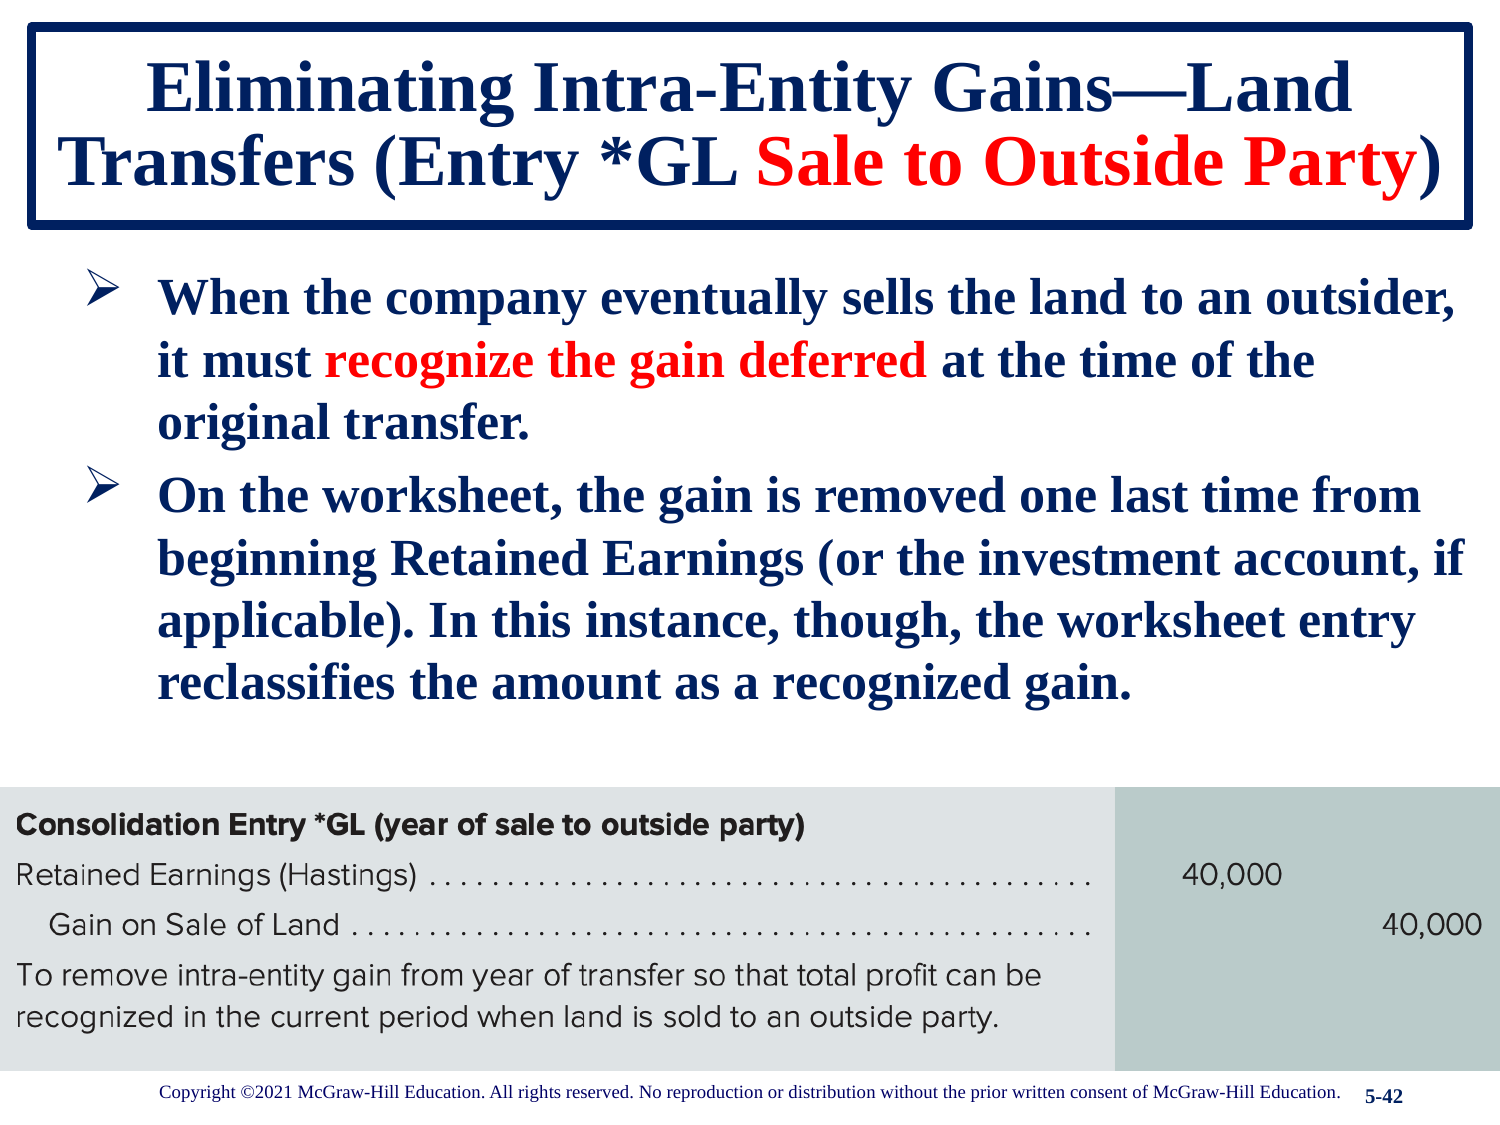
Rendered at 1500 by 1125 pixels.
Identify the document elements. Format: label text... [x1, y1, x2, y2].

slide_number 5-42 [1350, 1080, 1438, 1125]
picture [0, 787, 1500, 1072]
title Eliminating Intra-Entity Gains—Land Transfers (Entry *GL Sale to Outside Party) [27, 22, 1473, 230]
text_box Copyright ©2021 McGraw-Hill Education. All rights reserved. No reproduction or distribution without the prior written consent of McGraw-Hill Education. [76, 1080, 1424, 1110]
list When the company eventually sells the land to an outsider, it must recognize the gain deferred at the time of the original transfer. On the worksheet, the gain is removed one last time from beginning Retained Earnings (or the investment account, if applicable). In this instance, though, the worksheet entry reclassifies the amount as a recognized gain. [67, 254, 1500, 785]
